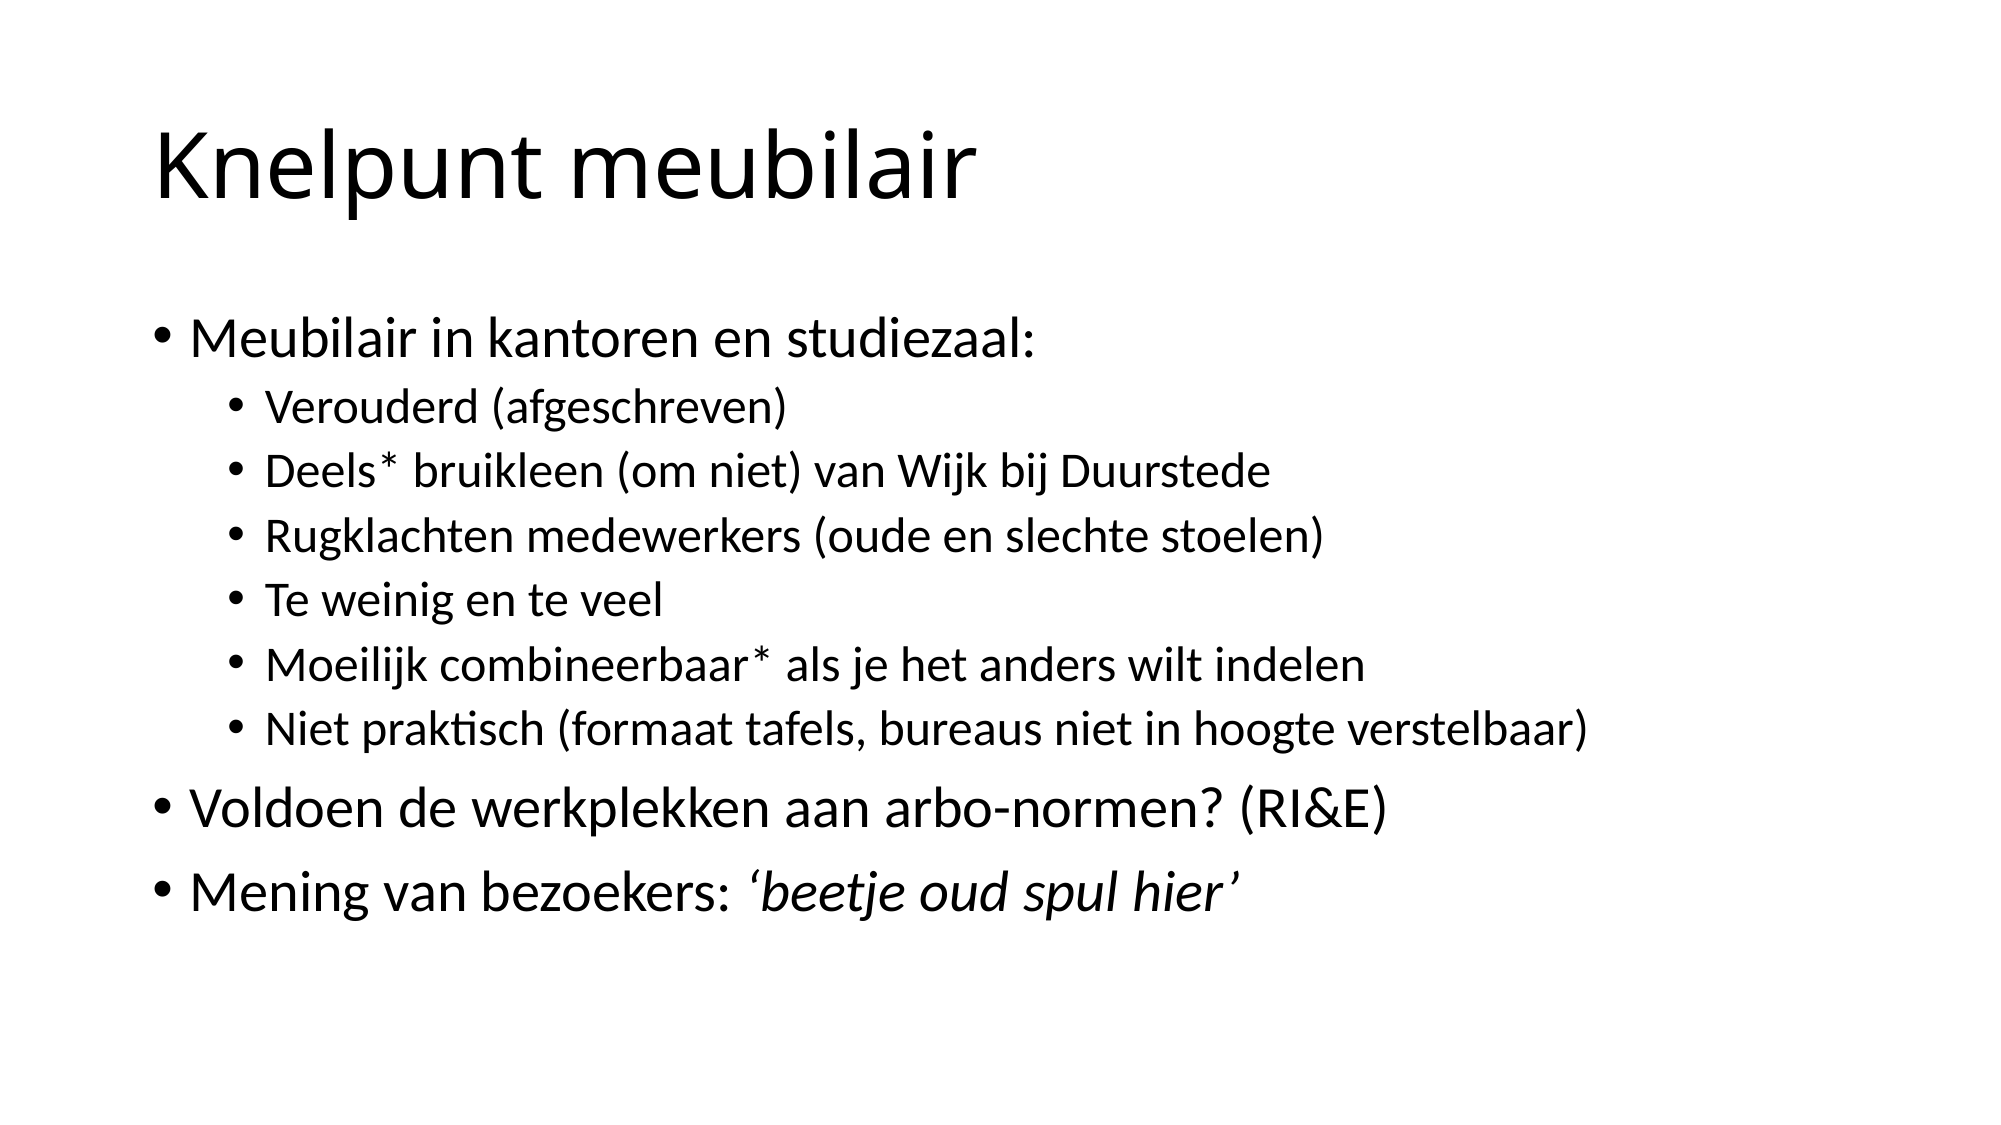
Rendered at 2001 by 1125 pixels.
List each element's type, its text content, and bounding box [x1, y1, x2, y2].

list Meubilair in kantoren en studiezaal: Verouderd (afgeschreven) Deels* bruikleen (om niet) van Wijk bij Duurstede Rugklachten medewerkers (oude en slechte stoelen) Te weinig en te veel Moeilijk combineerbaar* als je het anders wilt indelen Niet praktisch (formaat tafels, bureaus niet in hoogte verstelbaar) Voldoen de werkplekken aan arbo-normen? (RI&E) Mening van bezoekers: ‘beetje oud spul hier’ [137, 299, 1863, 1014]
title Knelpunt meubilair [137, 59, 1863, 278]
